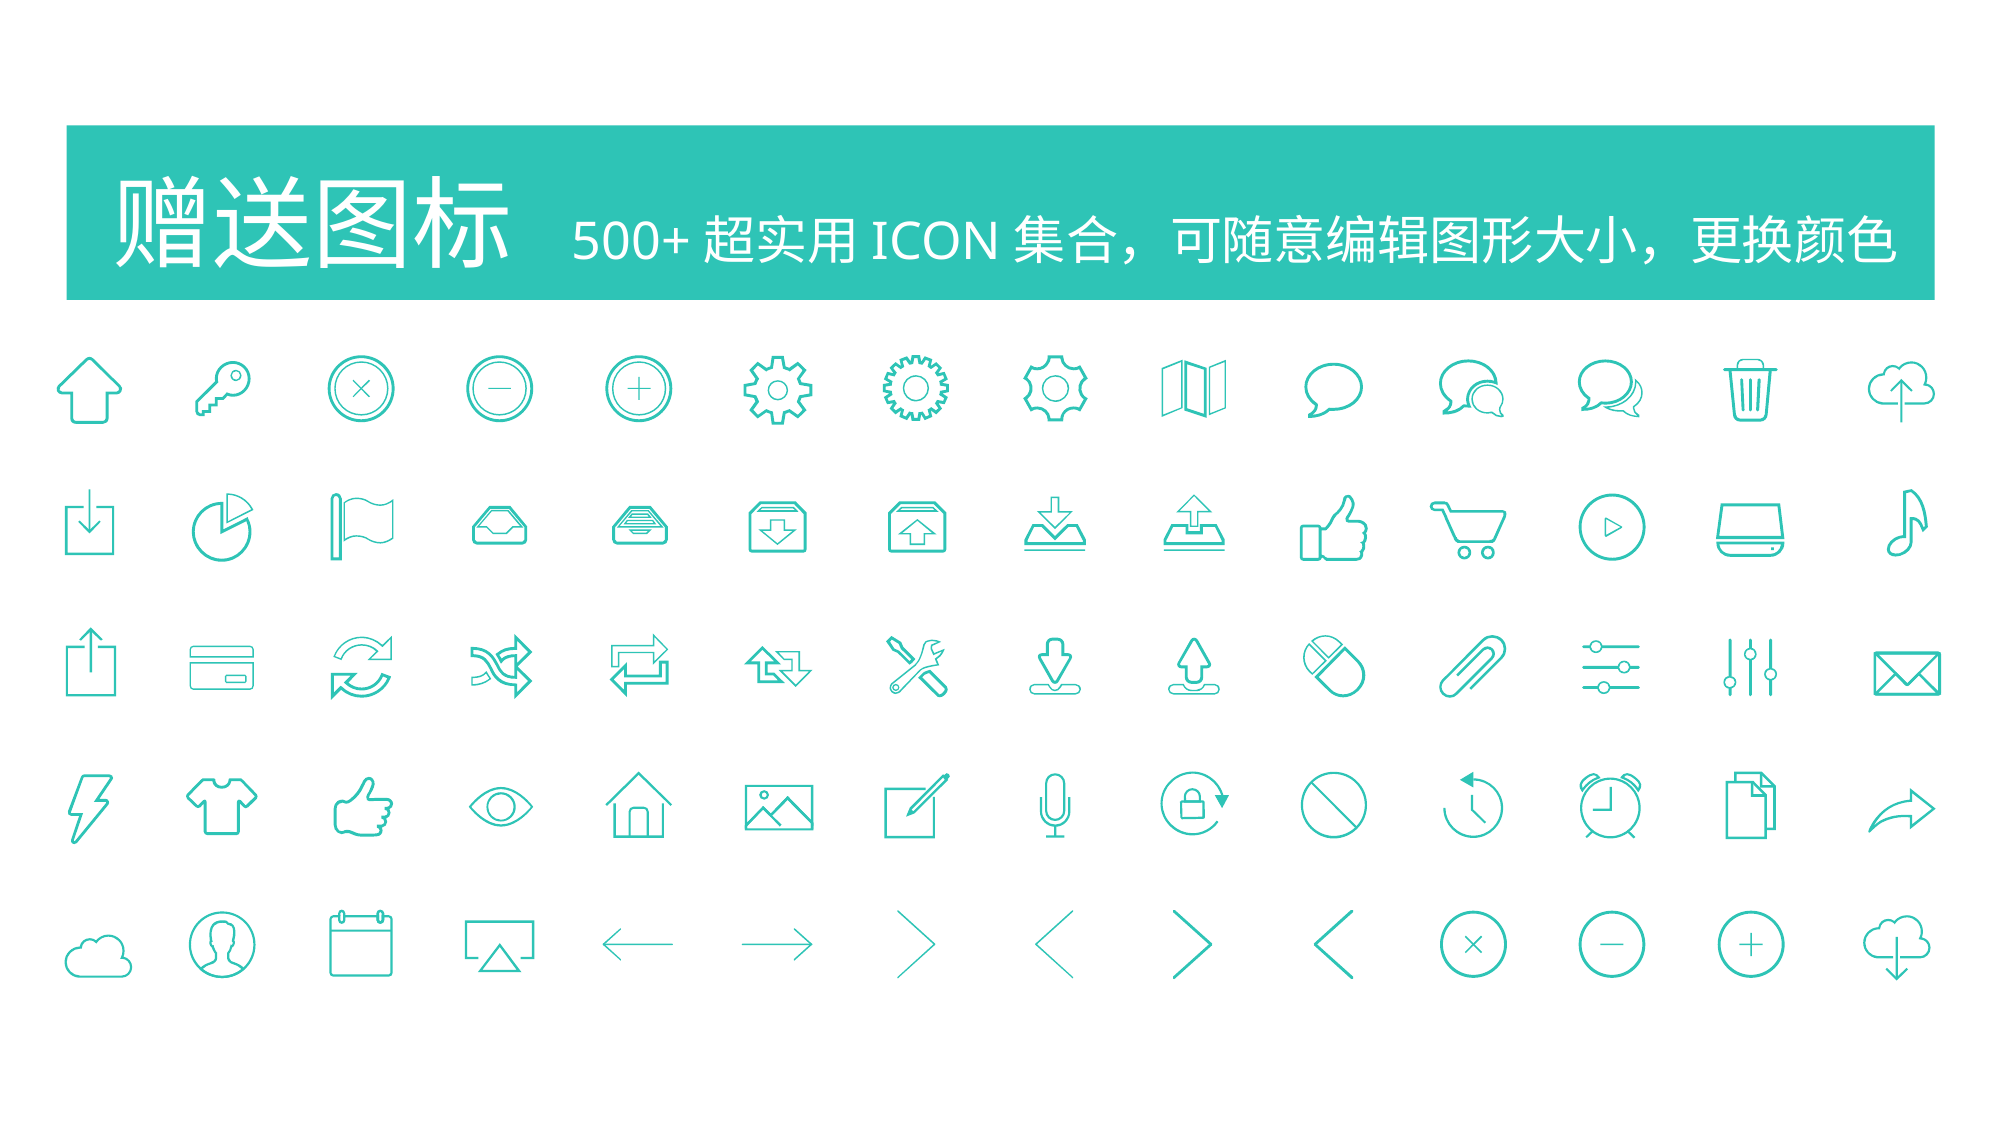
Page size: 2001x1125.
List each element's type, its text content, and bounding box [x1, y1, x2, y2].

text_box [471, 505, 528, 545]
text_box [743, 355, 813, 425]
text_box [330, 493, 394, 561]
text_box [64, 489, 115, 556]
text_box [896, 910, 936, 979]
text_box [612, 505, 668, 545]
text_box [327, 355, 395, 423]
text_box [66, 124, 1936, 301]
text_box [1873, 651, 1942, 696]
text_box [1886, 489, 1928, 557]
text_box [1868, 788, 1936, 833]
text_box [1722, 358, 1778, 422]
text_box [67, 774, 114, 845]
text_box [1304, 362, 1363, 418]
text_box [1577, 359, 1643, 418]
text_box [466, 355, 534, 423]
text_box [64, 934, 133, 978]
text_box [1480, 545, 1495, 560]
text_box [1301, 635, 1368, 698]
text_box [1577, 773, 1644, 839]
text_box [1578, 910, 1646, 978]
text_box 500+超实用ICON集合，可随意编辑图形大小，更换颜色 [557, 200, 1913, 278]
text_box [1163, 494, 1225, 551]
text_box [56, 356, 123, 424]
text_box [1024, 496, 1086, 551]
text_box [1161, 359, 1226, 418]
text_box [1457, 545, 1472, 560]
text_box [330, 635, 392, 700]
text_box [1034, 910, 1074, 979]
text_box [1443, 771, 1504, 838]
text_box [1039, 773, 1071, 838]
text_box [329, 909, 393, 977]
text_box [888, 501, 947, 553]
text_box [1168, 637, 1220, 695]
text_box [1313, 909, 1354, 979]
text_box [744, 784, 814, 831]
text_box 赠送图标 [98, 166, 543, 290]
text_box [1300, 771, 1367, 839]
text_box [1429, 501, 1507, 543]
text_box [470, 633, 533, 700]
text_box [1438, 359, 1504, 418]
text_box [1172, 909, 1213, 979]
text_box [464, 920, 535, 973]
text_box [1582, 640, 1640, 695]
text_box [605, 771, 673, 838]
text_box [1023, 355, 1088, 422]
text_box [882, 355, 949, 421]
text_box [1715, 503, 1785, 557]
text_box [605, 355, 673, 423]
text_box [1029, 637, 1081, 695]
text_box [195, 360, 251, 417]
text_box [468, 786, 534, 827]
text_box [189, 645, 254, 690]
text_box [886, 635, 949, 698]
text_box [743, 646, 813, 687]
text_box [1867, 361, 1935, 423]
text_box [1578, 493, 1646, 561]
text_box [884, 772, 951, 839]
text_box [1439, 635, 1507, 698]
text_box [602, 928, 673, 961]
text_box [1160, 771, 1229, 836]
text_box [1440, 910, 1507, 978]
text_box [188, 911, 256, 979]
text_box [741, 928, 813, 961]
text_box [1725, 771, 1776, 840]
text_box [1863, 915, 1931, 981]
text_box [186, 778, 258, 836]
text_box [1723, 638, 1777, 697]
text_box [191, 493, 254, 562]
text_box [1299, 494, 1368, 561]
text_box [609, 633, 669, 698]
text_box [1717, 910, 1785, 978]
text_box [748, 501, 807, 553]
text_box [65, 627, 117, 697]
text_box [333, 776, 394, 837]
